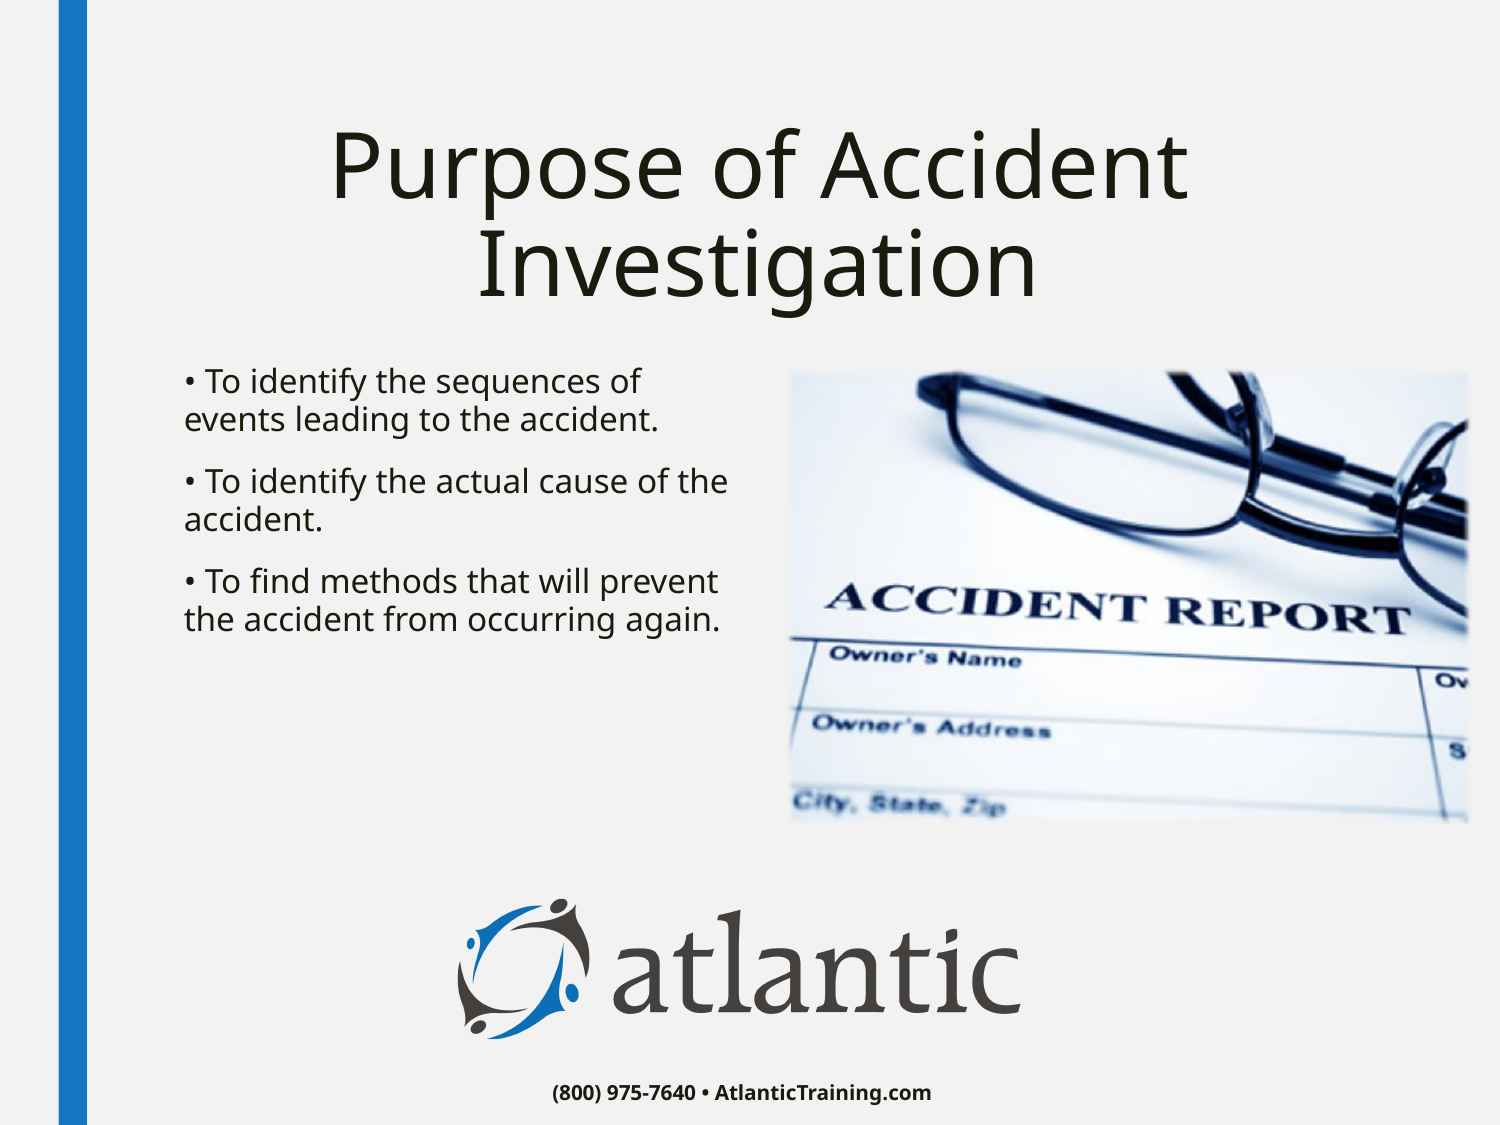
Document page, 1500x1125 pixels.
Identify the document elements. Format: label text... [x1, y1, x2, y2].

title Purpose of Accident Investigation [168, 112, 1351, 357]
list • To identify the sequences of events leading to the accident. • To identify the actual cause of the accident. • To find methods that will prevent the accident from occurring again. [168, 356, 751, 826]
picture [786, 368, 1472, 825]
footer (800) 975-7640 • AtlanticTraining.com [355, 1058, 1129, 1125]
picture [454, 886, 1030, 1058]
